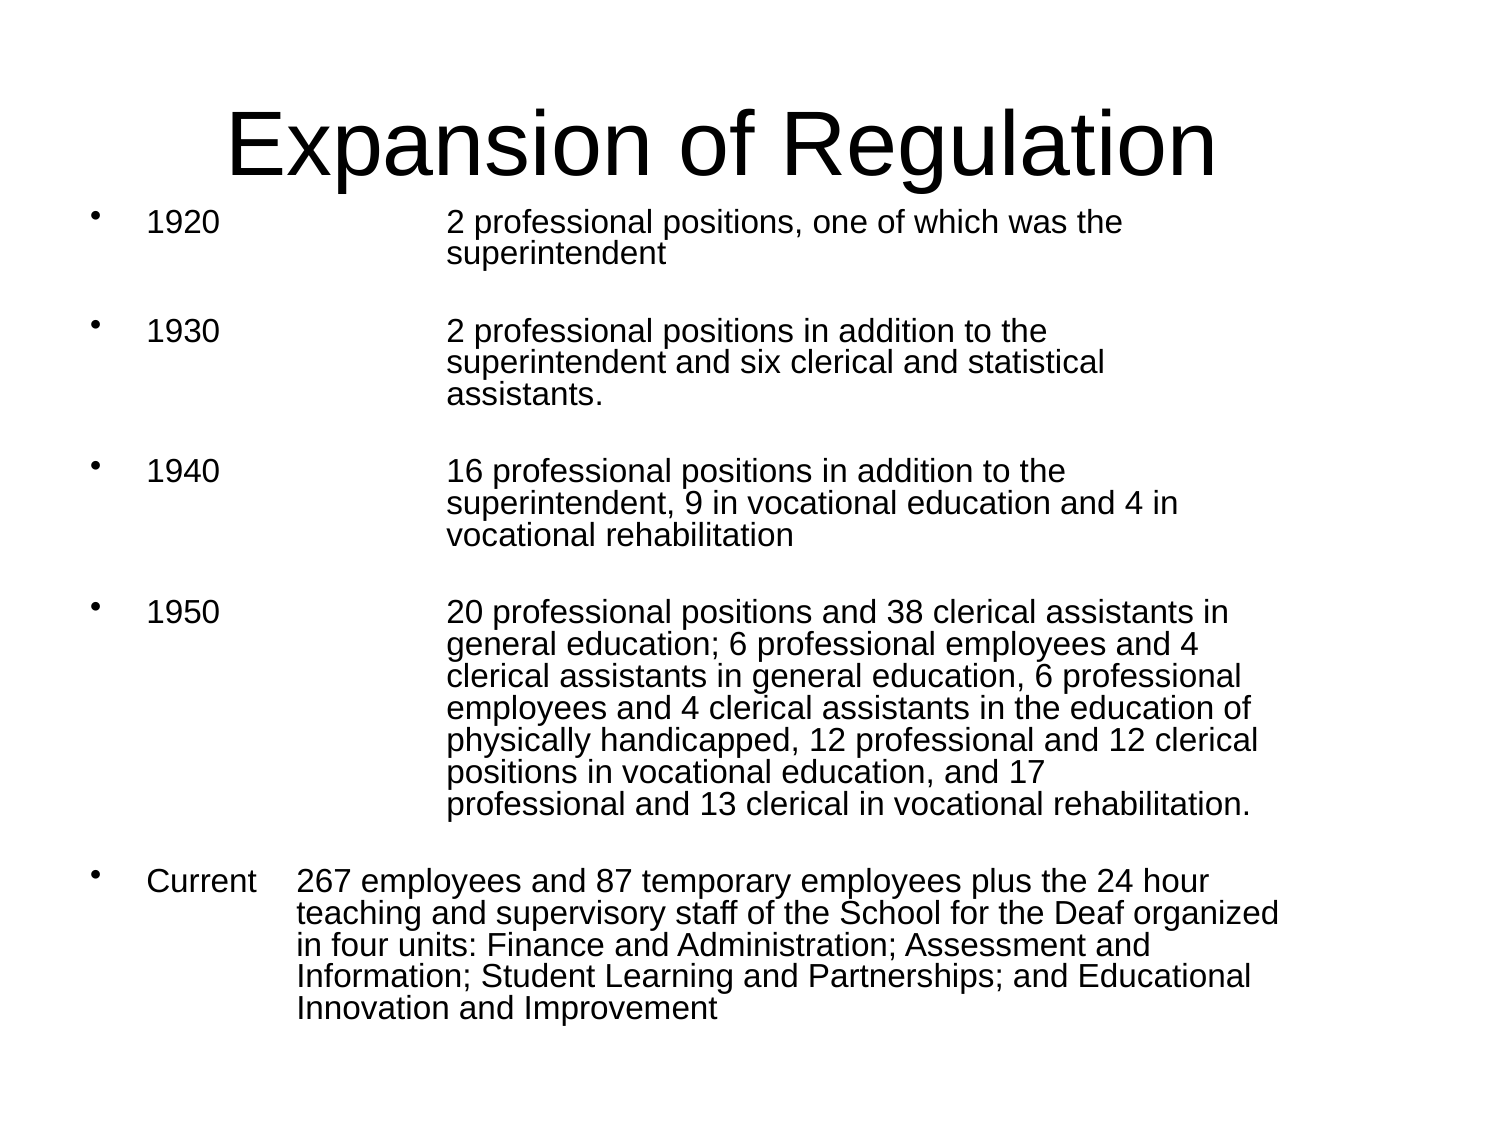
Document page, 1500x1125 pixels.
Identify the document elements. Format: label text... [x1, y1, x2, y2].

list 1920 2 professional positions, one of which was the superintendent 1930 2 professional positions in addition to the superintendent and six clerical and statistical assistants. 1940 16 professional positions in addition to the superintendent, 9 in vocational education and 4 in vocational rehabilitation 1950 20 professional positions and 38 clerical assistants in general education; 6 professional employees and 4 clerical assistants in general education, 6 professional employees and 4 clerical assistants in the education of physically handicapped, 12 professional and 12 clerical positions in vocational education, and 17 professional and 13 clerical in vocational rehabilitation. Current 267 employees and 87 temporary employees plus the 24 hour teaching and supervisory staff of the School for the Deaf organized in four units: Finance and Administration; Assessment and Information; Student Learning and Partnerships; and Educational Innovation and Improvement [74, 199, 1426, 1125]
title Expansion of Regulation [74, 44, 1426, 199]
